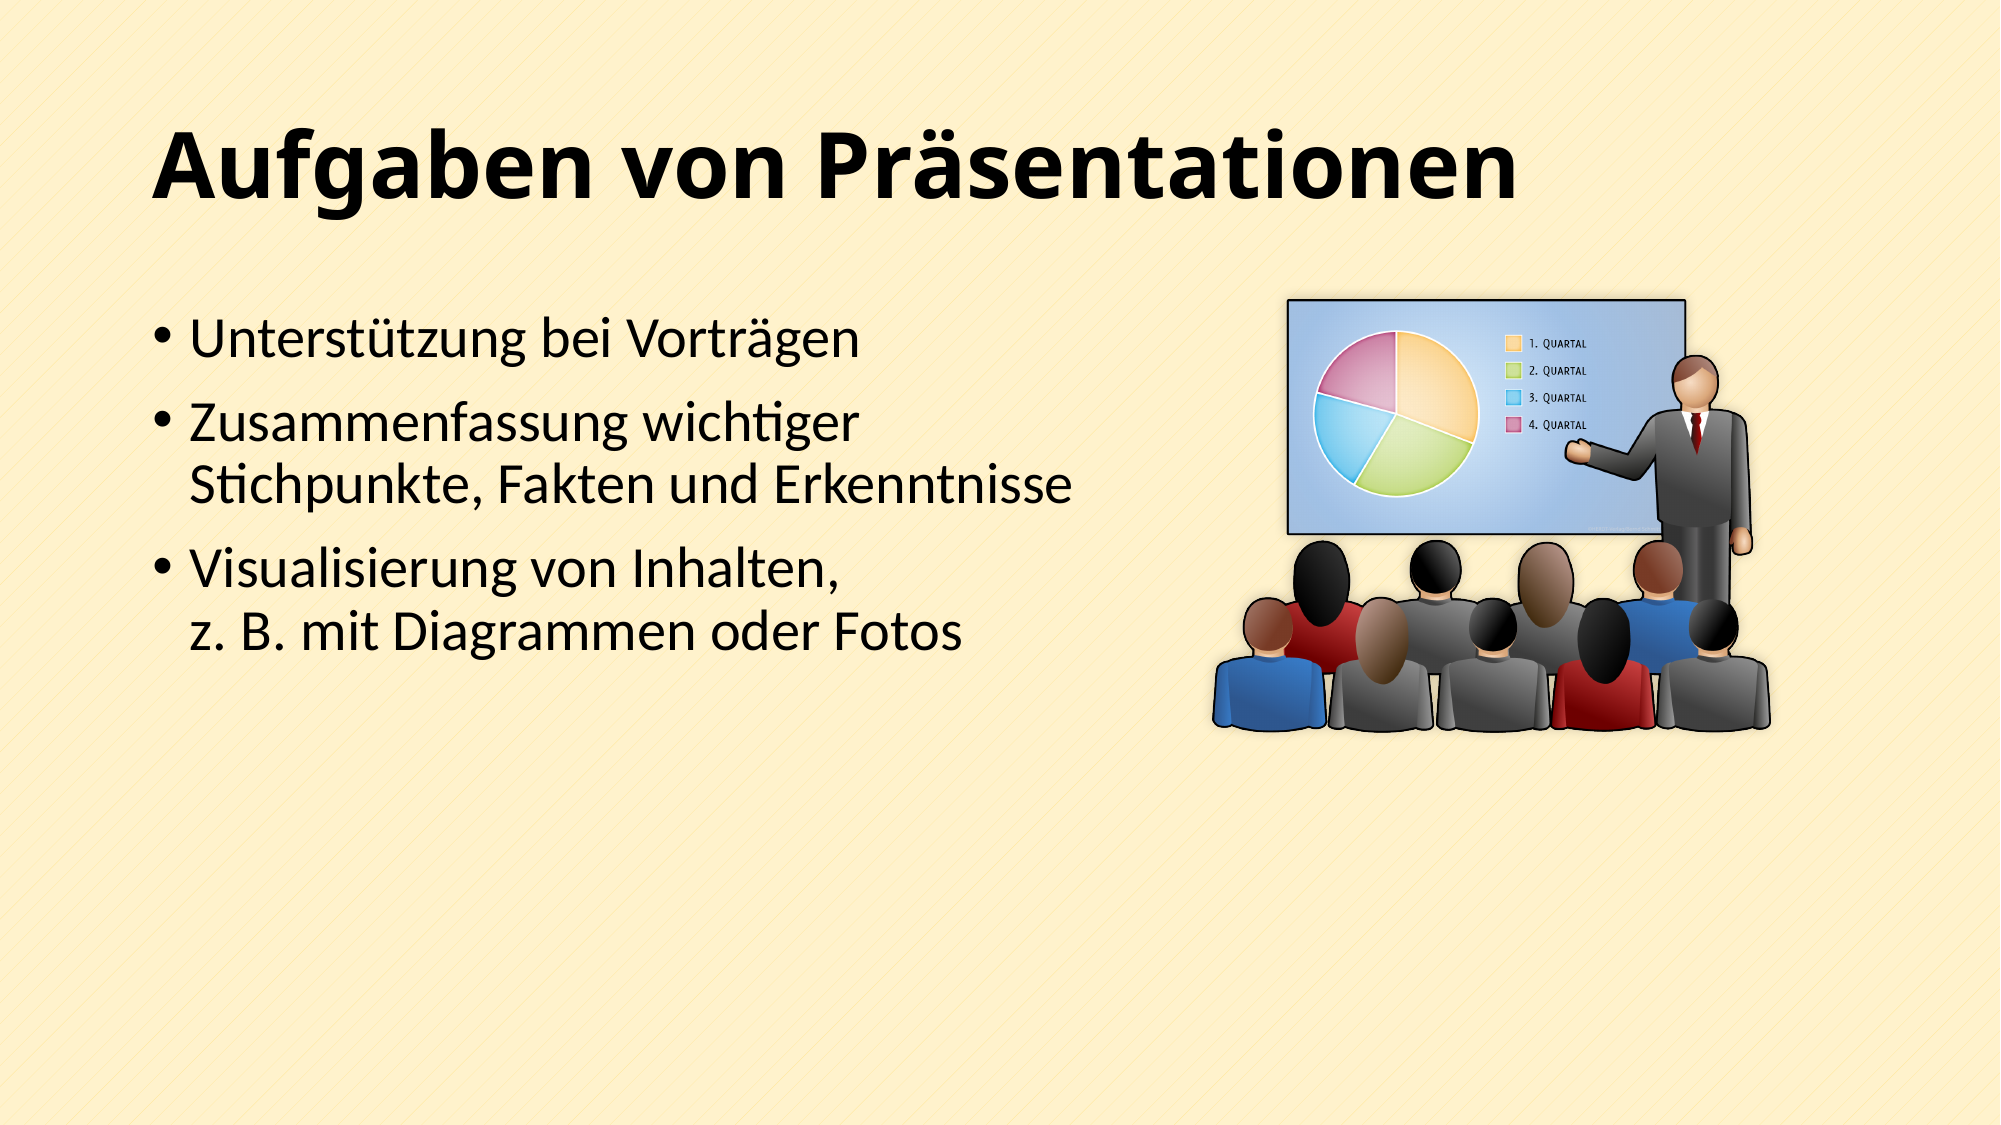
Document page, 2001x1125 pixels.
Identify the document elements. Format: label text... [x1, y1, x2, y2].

list Unterstützung bei Vorträgen Zusammenfassung wichtiger Stichpunkte, Fakten und Erkenntnisse Visualisierung von Inhalten, z. B. mit Diagrammen oder Fotos [137, 299, 1238, 795]
title Aufgaben von Präsentationen [137, 59, 1863, 278]
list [1212, 299, 1771, 733]
